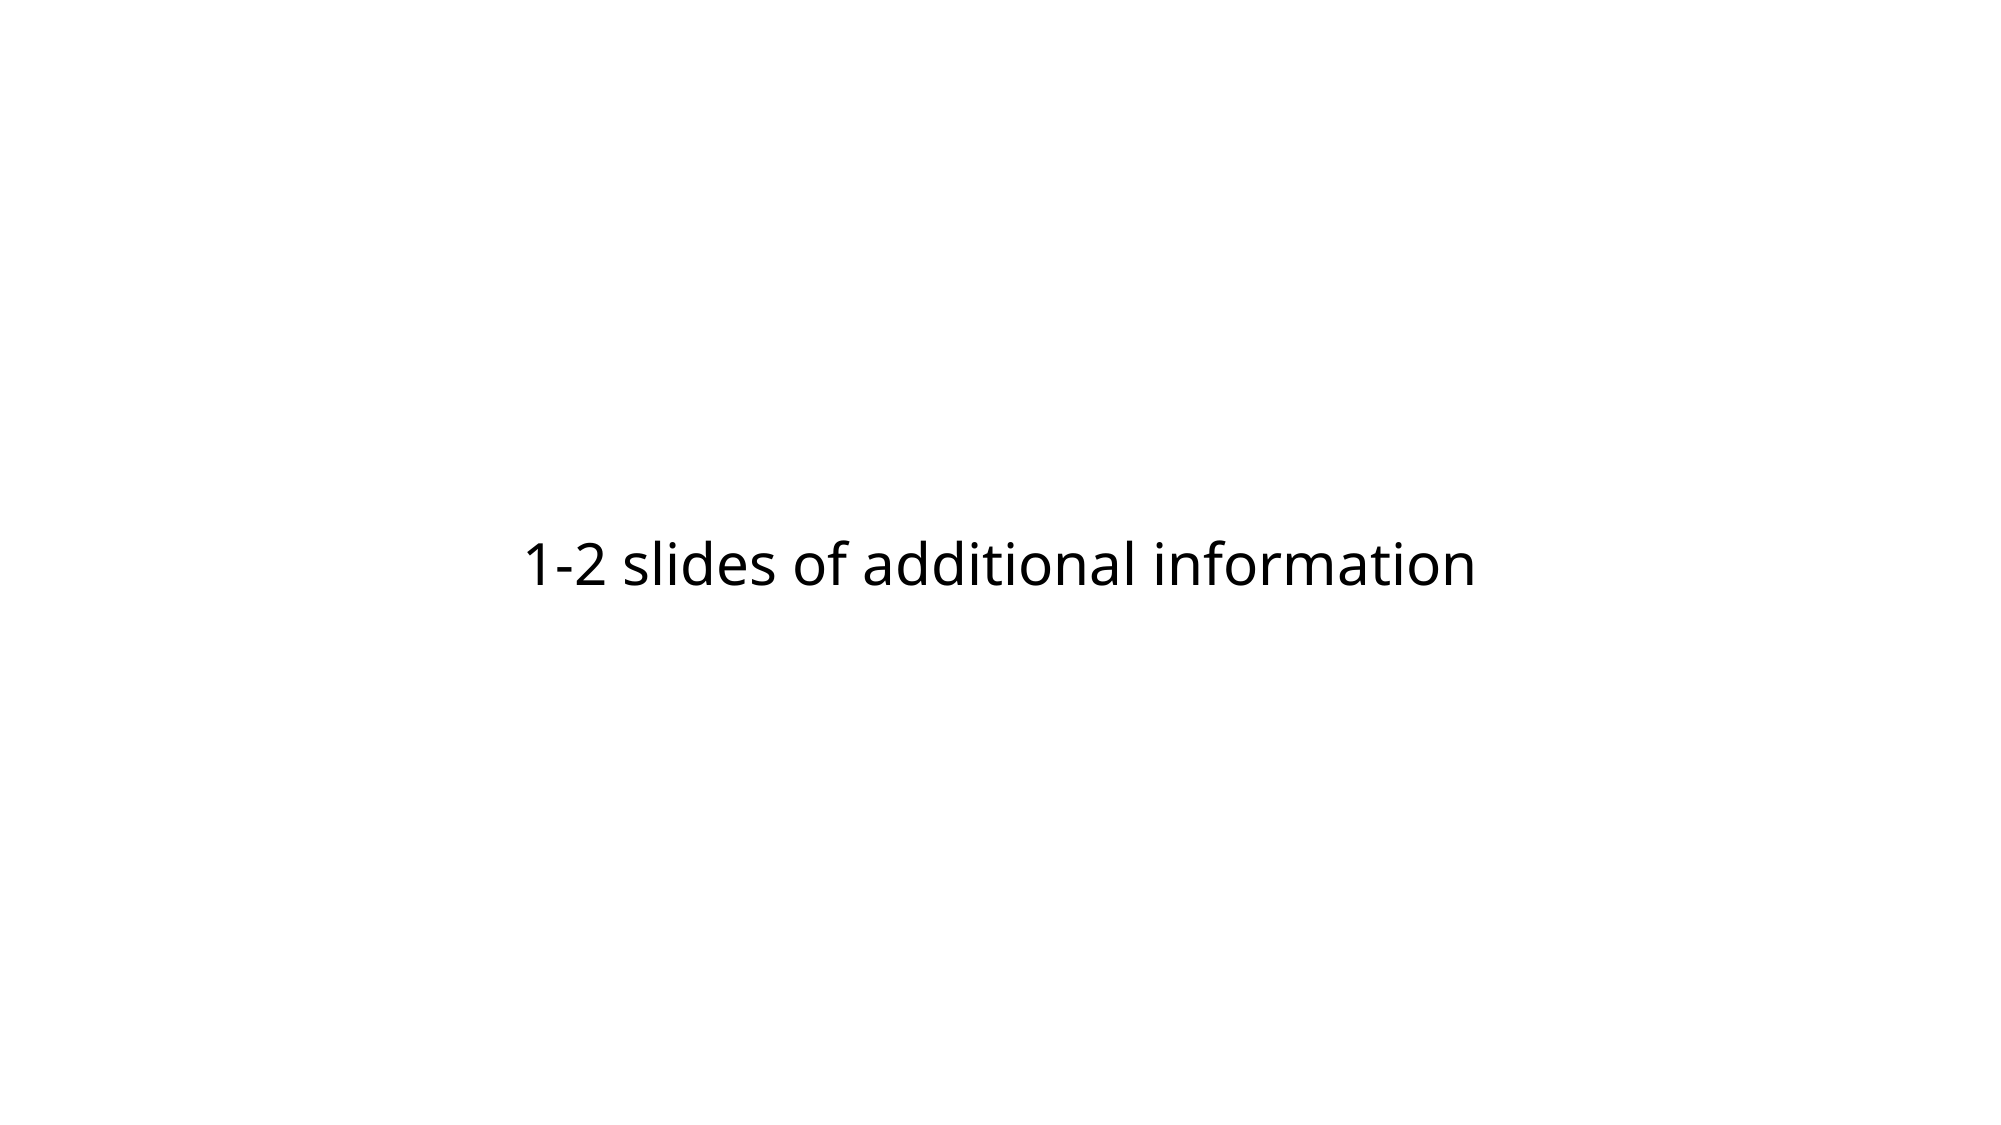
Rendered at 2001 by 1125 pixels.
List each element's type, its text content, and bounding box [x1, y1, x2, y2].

text_box 1-2 slides of additional information [507, 519, 1493, 605]
